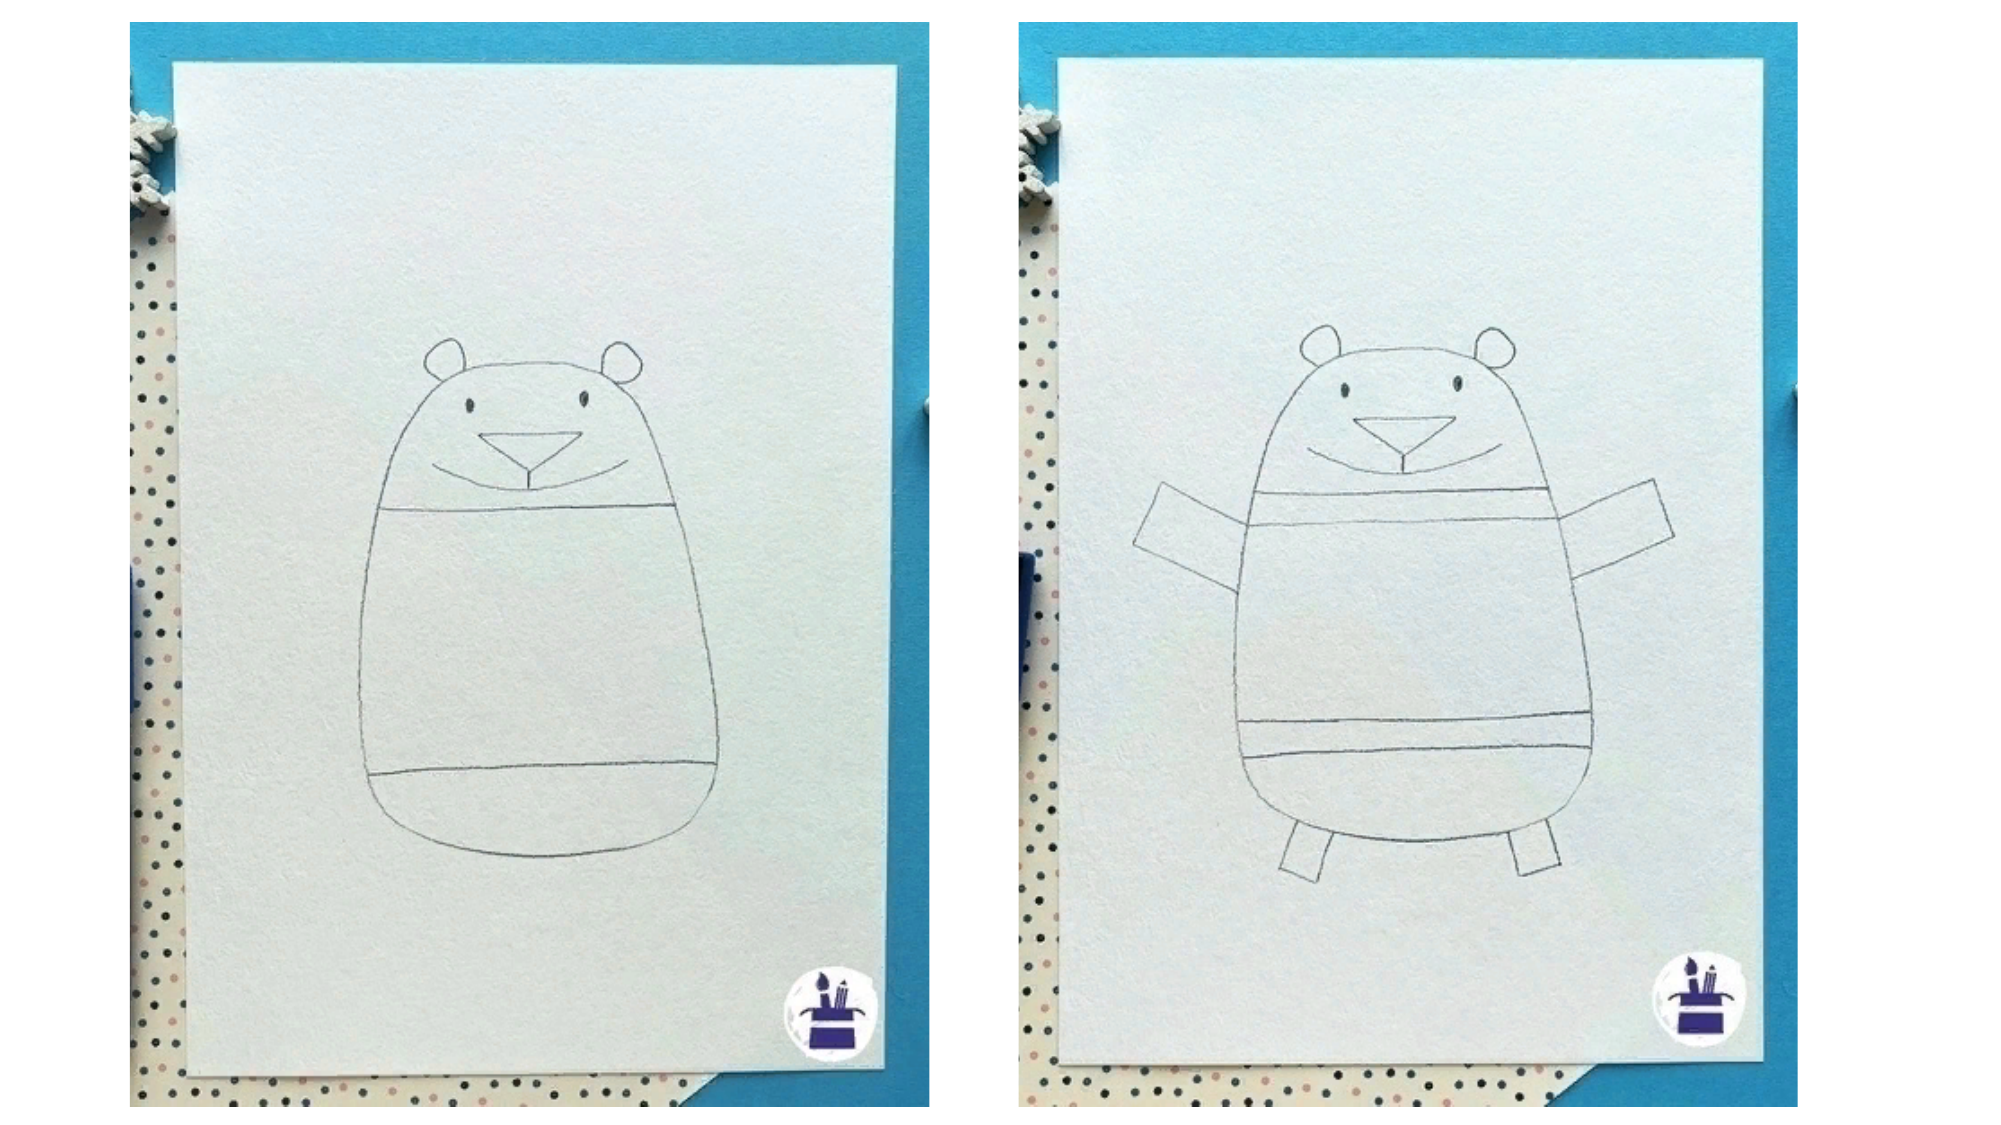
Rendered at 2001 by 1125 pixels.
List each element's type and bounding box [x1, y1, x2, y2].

picture [129, 22, 930, 1107]
picture [1018, 22, 1798, 1107]
